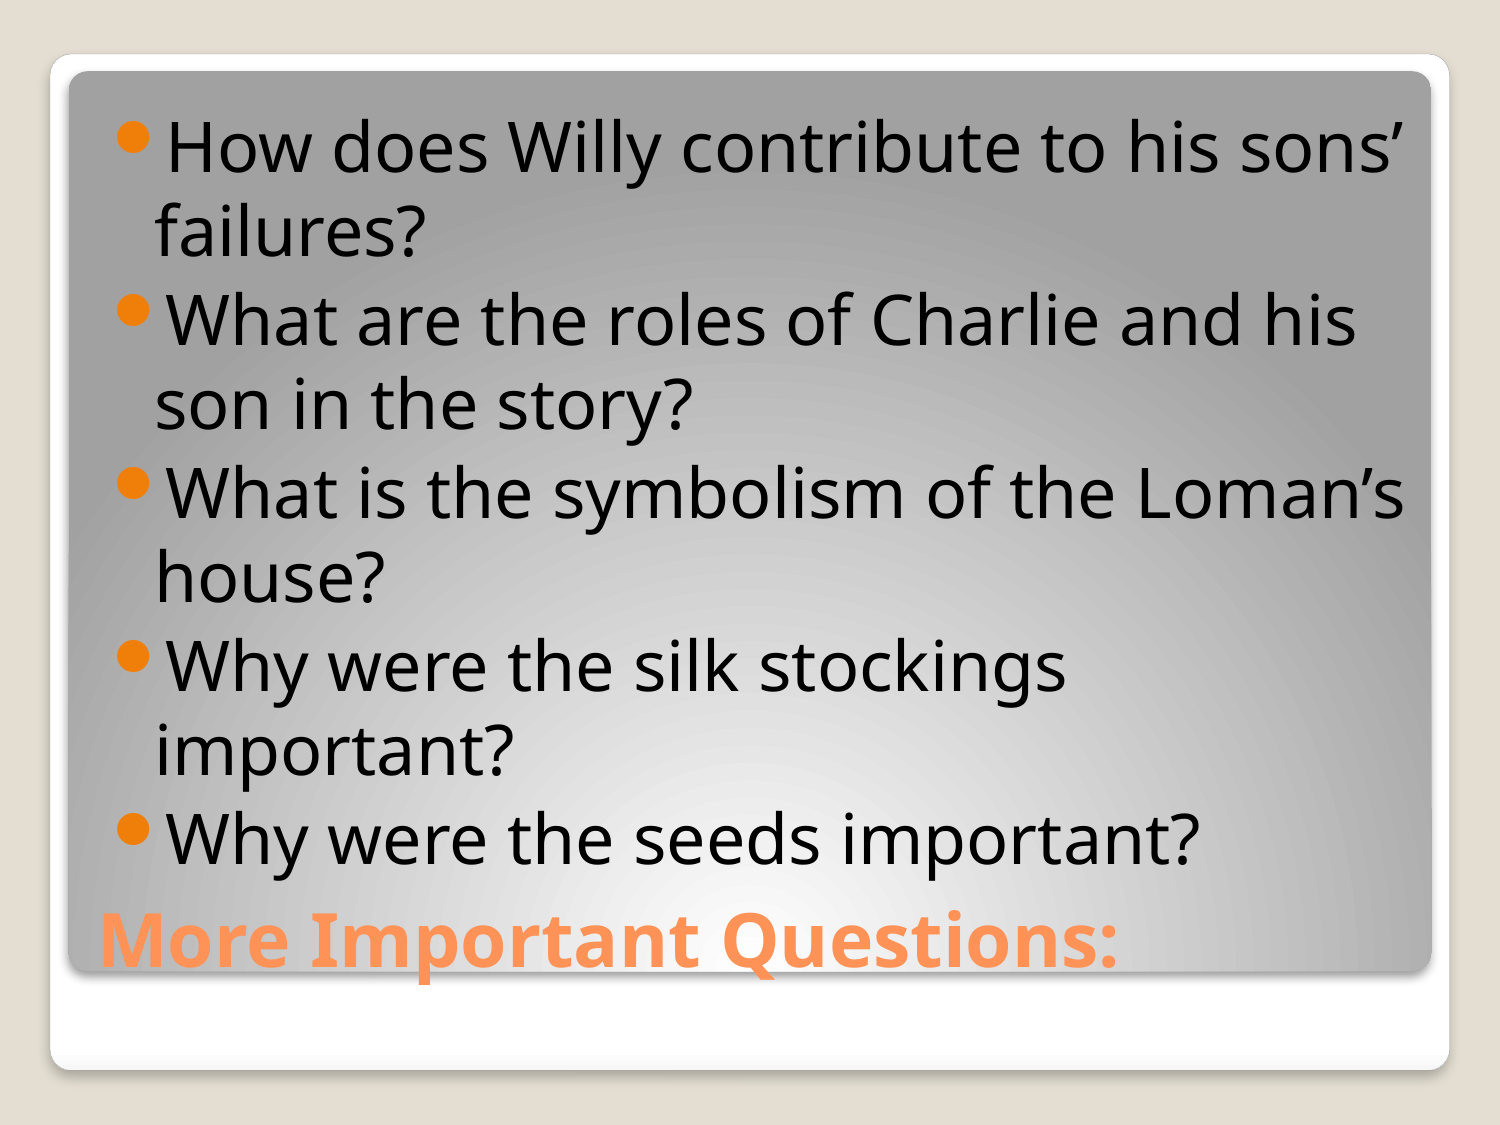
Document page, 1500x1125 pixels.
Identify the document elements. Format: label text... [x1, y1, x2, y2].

list How does Willy contribute to his sons’ failures? What are the roles of Charlie and his son in the story? What is the symbolism of the Loman’s house? Why were the silk stockings important? Why were the seeds important? [82, 86, 1425, 888]
title More Important Questions: [82, 888, 1425, 990]
